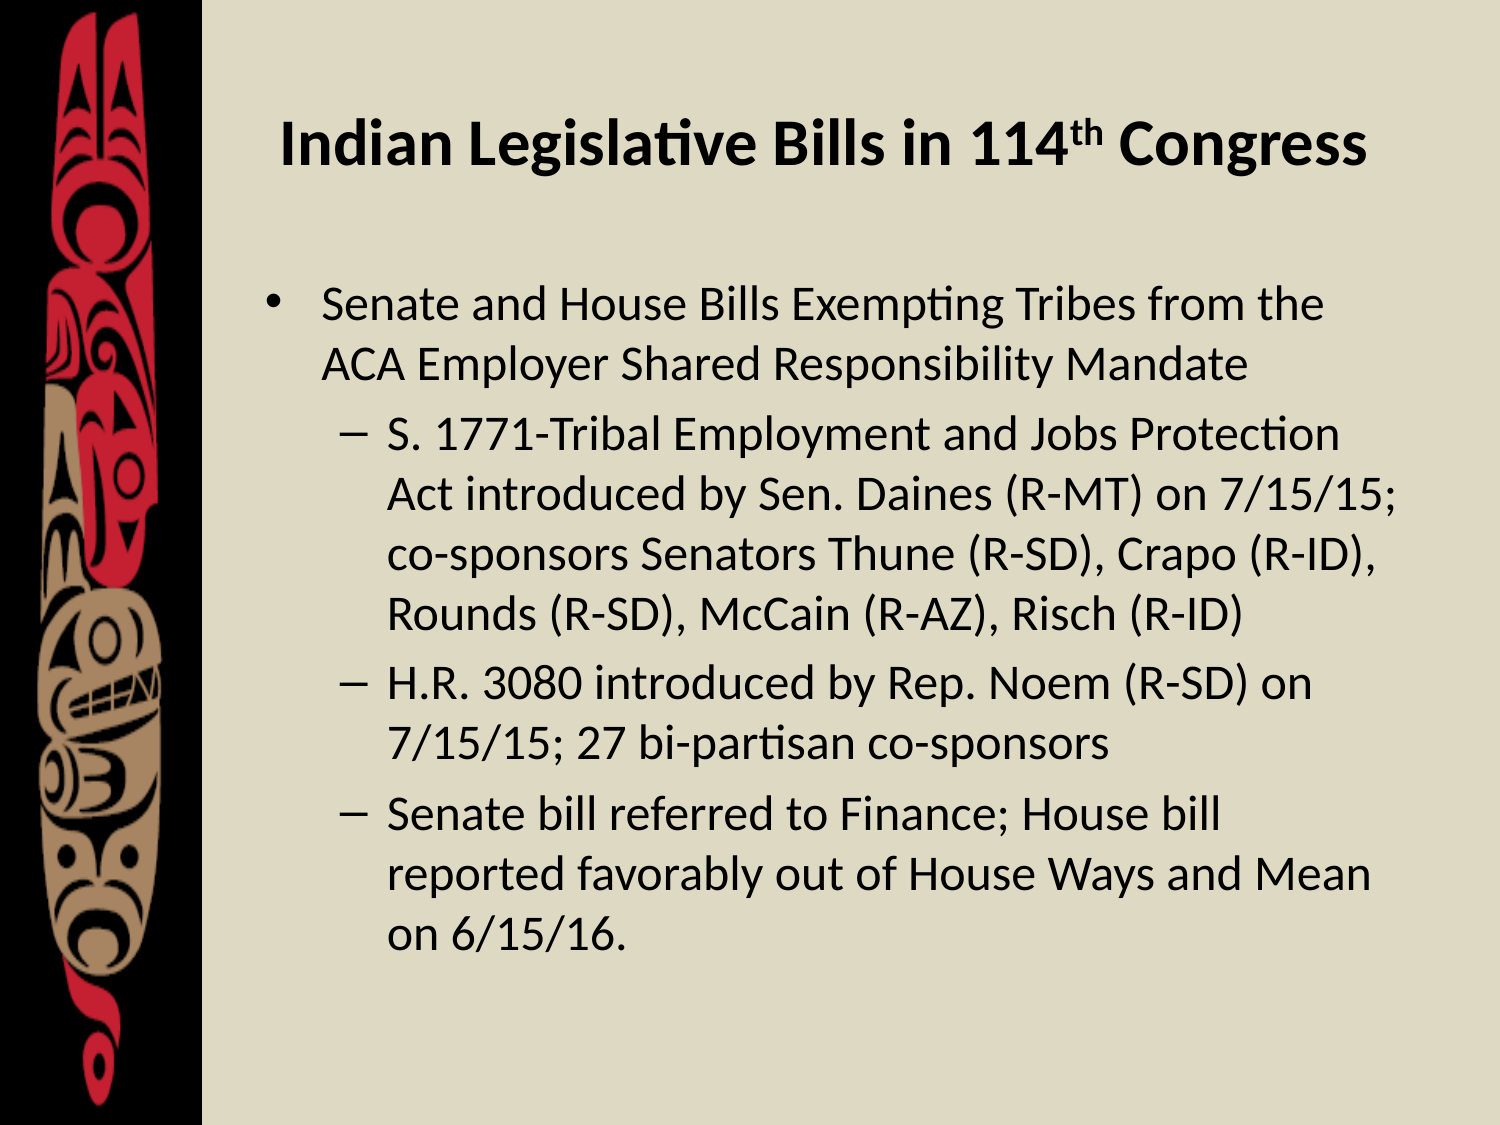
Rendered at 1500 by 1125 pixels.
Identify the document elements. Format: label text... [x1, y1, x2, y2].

list Senate and House Bills Exempting Tribes from the ACA Employer Shared Responsibility Mandate S. 1771-Tribal Employment and Jobs Protection Act introduced by Sen. Daines (R-MT) on 7/15/15; co-sponsors Senators Thune (R-SD), Crapo (R-ID), Rounds (R-SD), McCain (R-AZ), Risch (R-ID) H.R. 3080 introduced by Rep. Noem (R-SD) on 7/15/15; 27 bi-partisan co-sponsors Senate bill referred to Finance; House bill reported favorably out of House Ways and Mean on 6/15/16. [249, 262, 1425, 1005]
title Indian Legislative Bills in 114th Congress [237, 45, 1425, 233]
picture [0, 0, 202, 1125]
